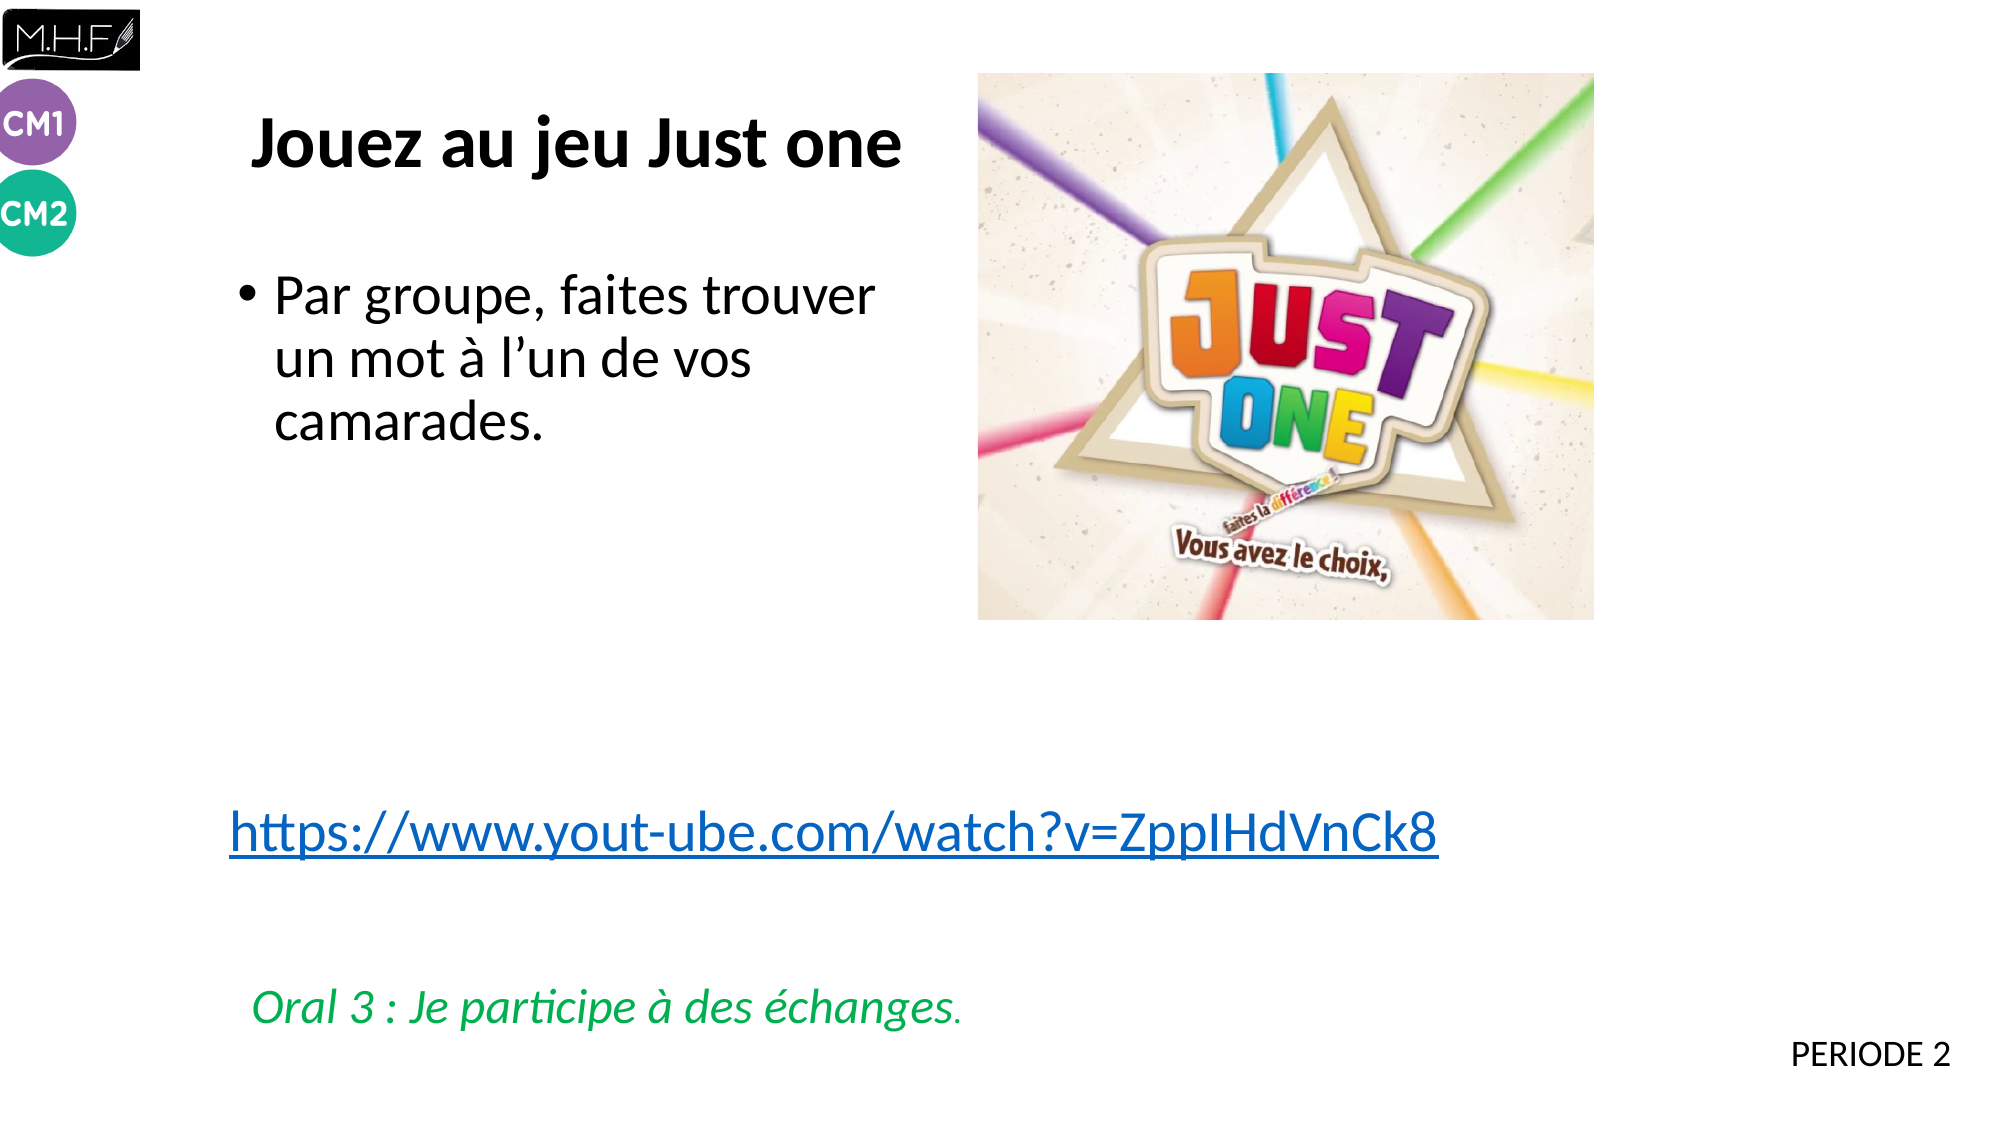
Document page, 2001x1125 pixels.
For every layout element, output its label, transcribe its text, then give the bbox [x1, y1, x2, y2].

list https://www.yout-ube.com/watch?v=ZppIHdVnCk8 [214, 793, 1567, 959]
title Jouez au jeu Just one [236, 60, 978, 226]
picture [977, 73, 1594, 620]
text_box Oral 3 : Je participe à des échanges. [236, 936, 1042, 1079]
picture [0, 7, 140, 259]
text_box Par groupe, faites trouver un mot à l’un de vos camarades. [222, 257, 903, 493]
text_box PERIODE 2 [1362, 1021, 1967, 1082]
